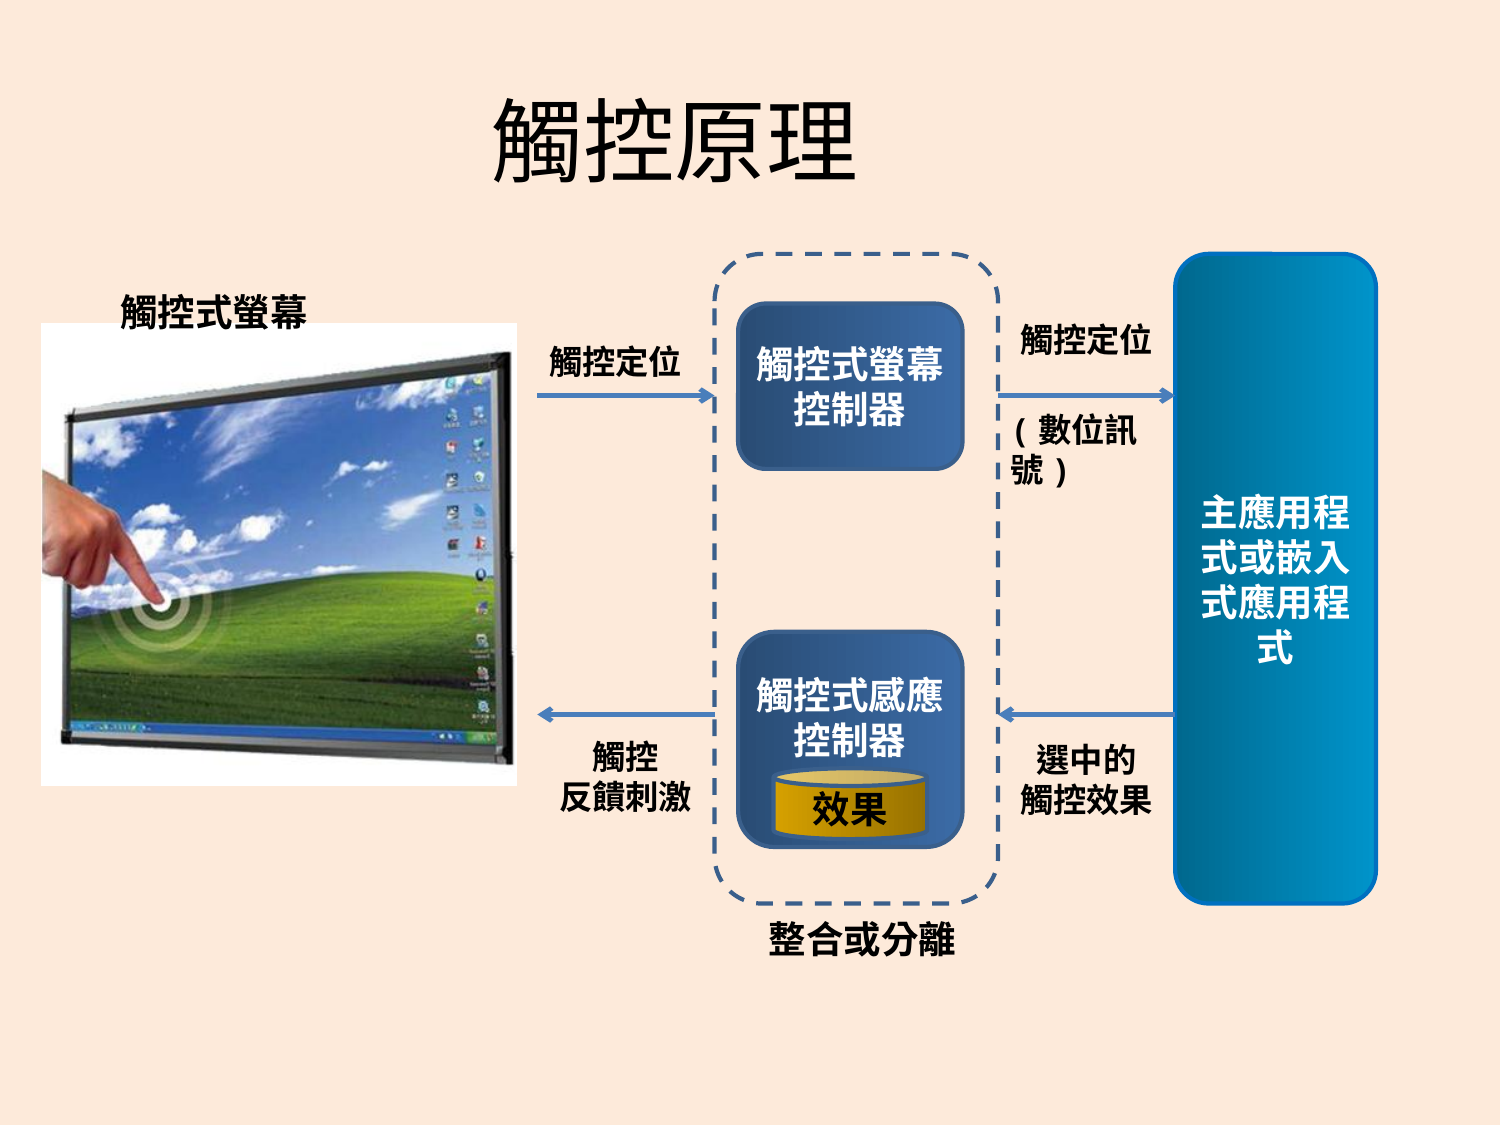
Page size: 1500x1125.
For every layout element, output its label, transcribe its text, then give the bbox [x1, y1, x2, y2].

title 觸控原理 [0, 45, 1350, 233]
text_box 選中的 觸控效果 [1010, 739, 1164, 820]
text_box [712, 251, 1001, 906]
text_box 觸控定位 [549, 340, 703, 381]
text_box (數位訊號) [1010, 408, 1164, 489]
text_box 觸控 反饋刺激 [549, 736, 703, 817]
text_box 主應用程式或嵌入式應用程式 [1173, 251, 1379, 906]
text_box 整合或分離 [690, 908, 1034, 969]
text_box 觸控式螢幕 [105, 281, 325, 322]
text_box 觸控定位 [1010, 319, 1164, 360]
picture [41, 323, 517, 786]
